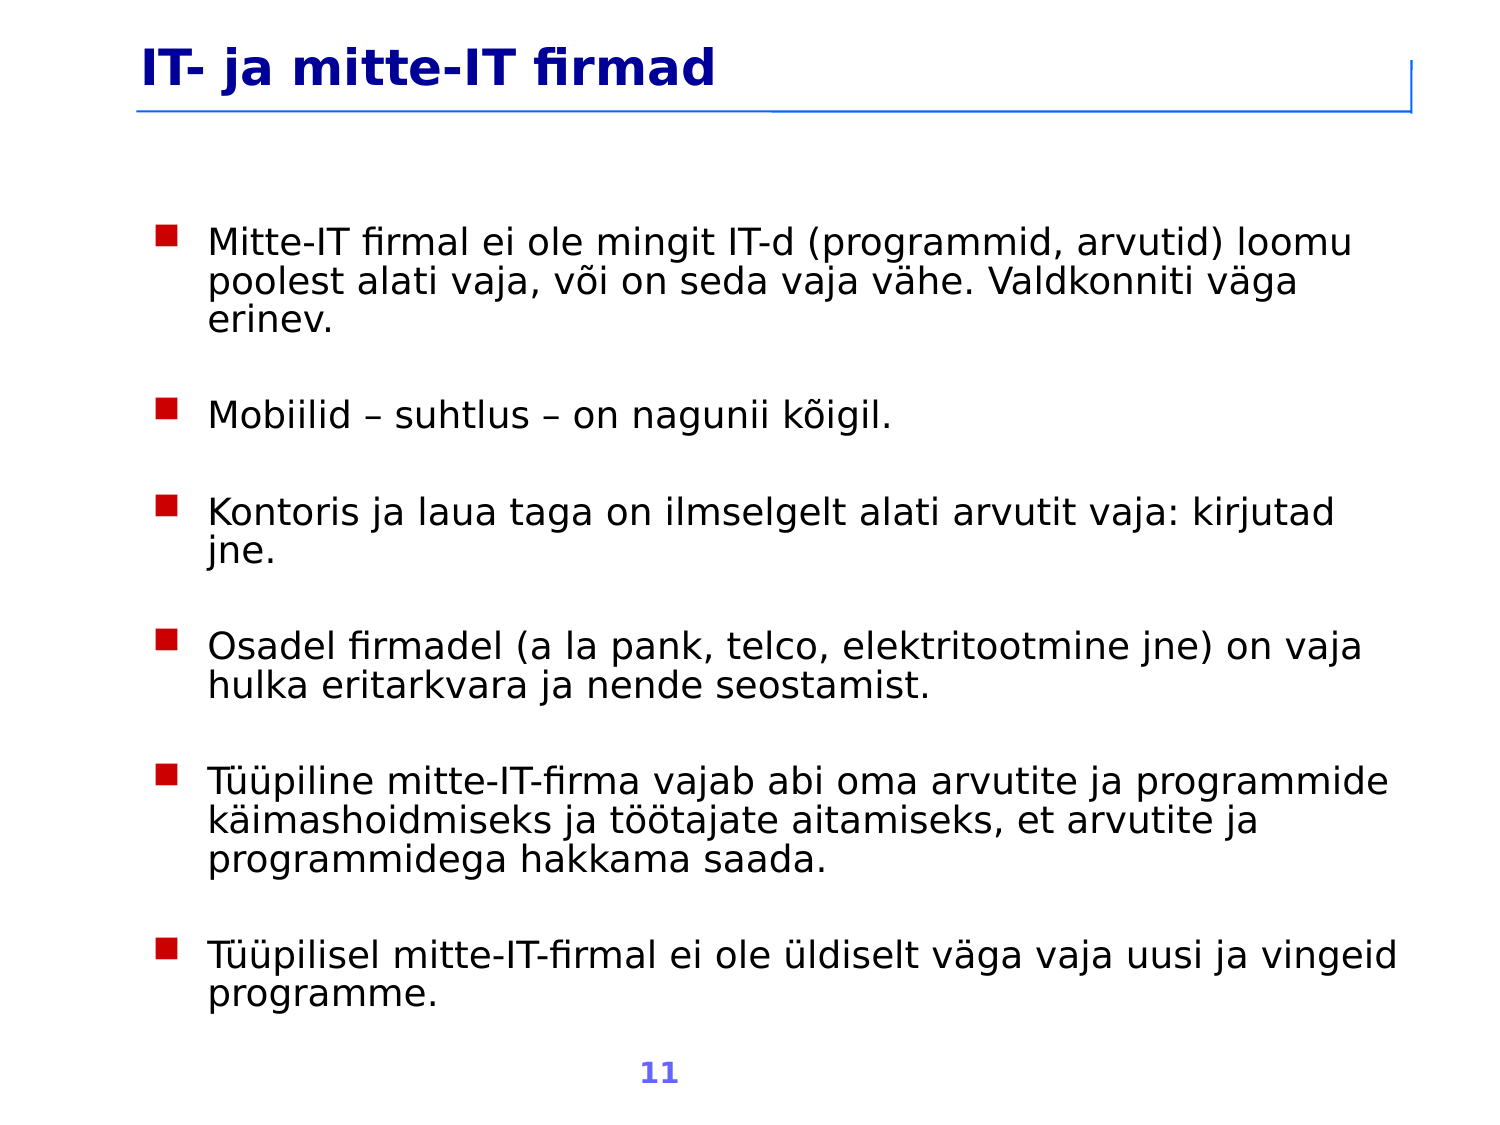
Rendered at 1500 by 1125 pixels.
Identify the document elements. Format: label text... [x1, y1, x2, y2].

text_box IT- ja mitte-IT firmad [124, 0, 1400, 138]
text_box Mitte-IT firmal ei ole mingit IT-d (programmid, arvutid) loomu poolest alati vaja, või on seda vaja vähe. Valdkonniti väga erinev. Mobiilid – suhtlus – on nagunii kõigil. Kontoris ja laua taga on ilmselgelt alati arvutit vaja: kirjutad jne. Osadel firmadel (a la pank, telco, elektritootmine jne) on vaja hulka eritarkvara ja nende seostamist. Tüüpiline mitte-IT-firma vajab abi oma arvutite ja programmide käimashoidmiseks ja töötajate aitamiseks, et arvutite ja programmidega hakkama saada. Tüüpilisel mitte-IT-firmal ei ole üldiselt väga vaja uusi ja vingeid programme. [137, 162, 1425, 1014]
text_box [137, 61, 1412, 113]
